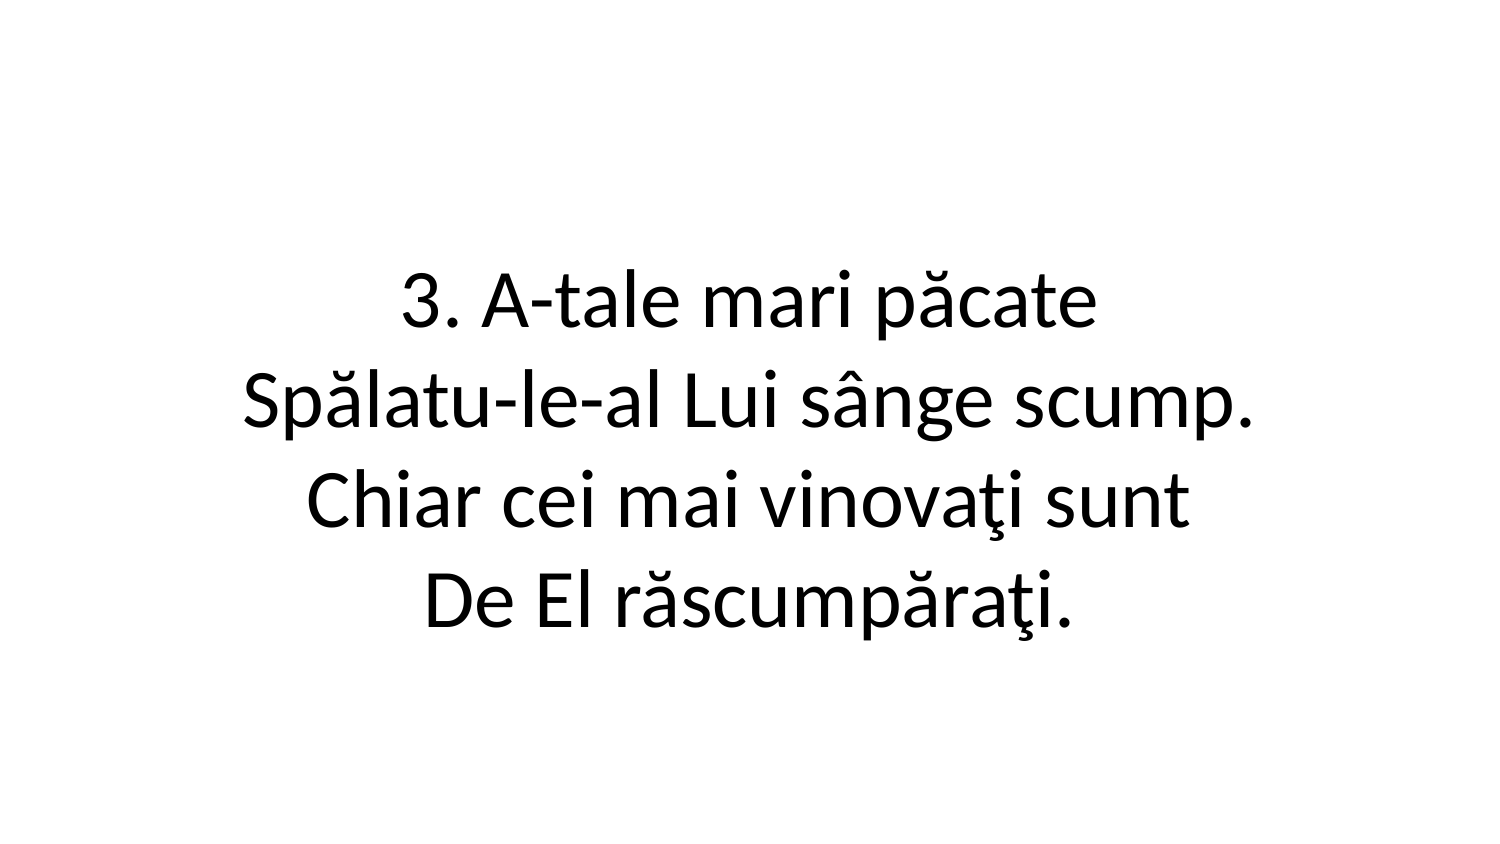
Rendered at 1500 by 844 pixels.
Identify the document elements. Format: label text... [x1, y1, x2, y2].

text_box 3. A-tale mari păcate Spălatu-le-al Lui sânge scump. Chiar cei mai vinovaţi sunt De El răscumpăraţi. [227, 192, 1273, 652]
